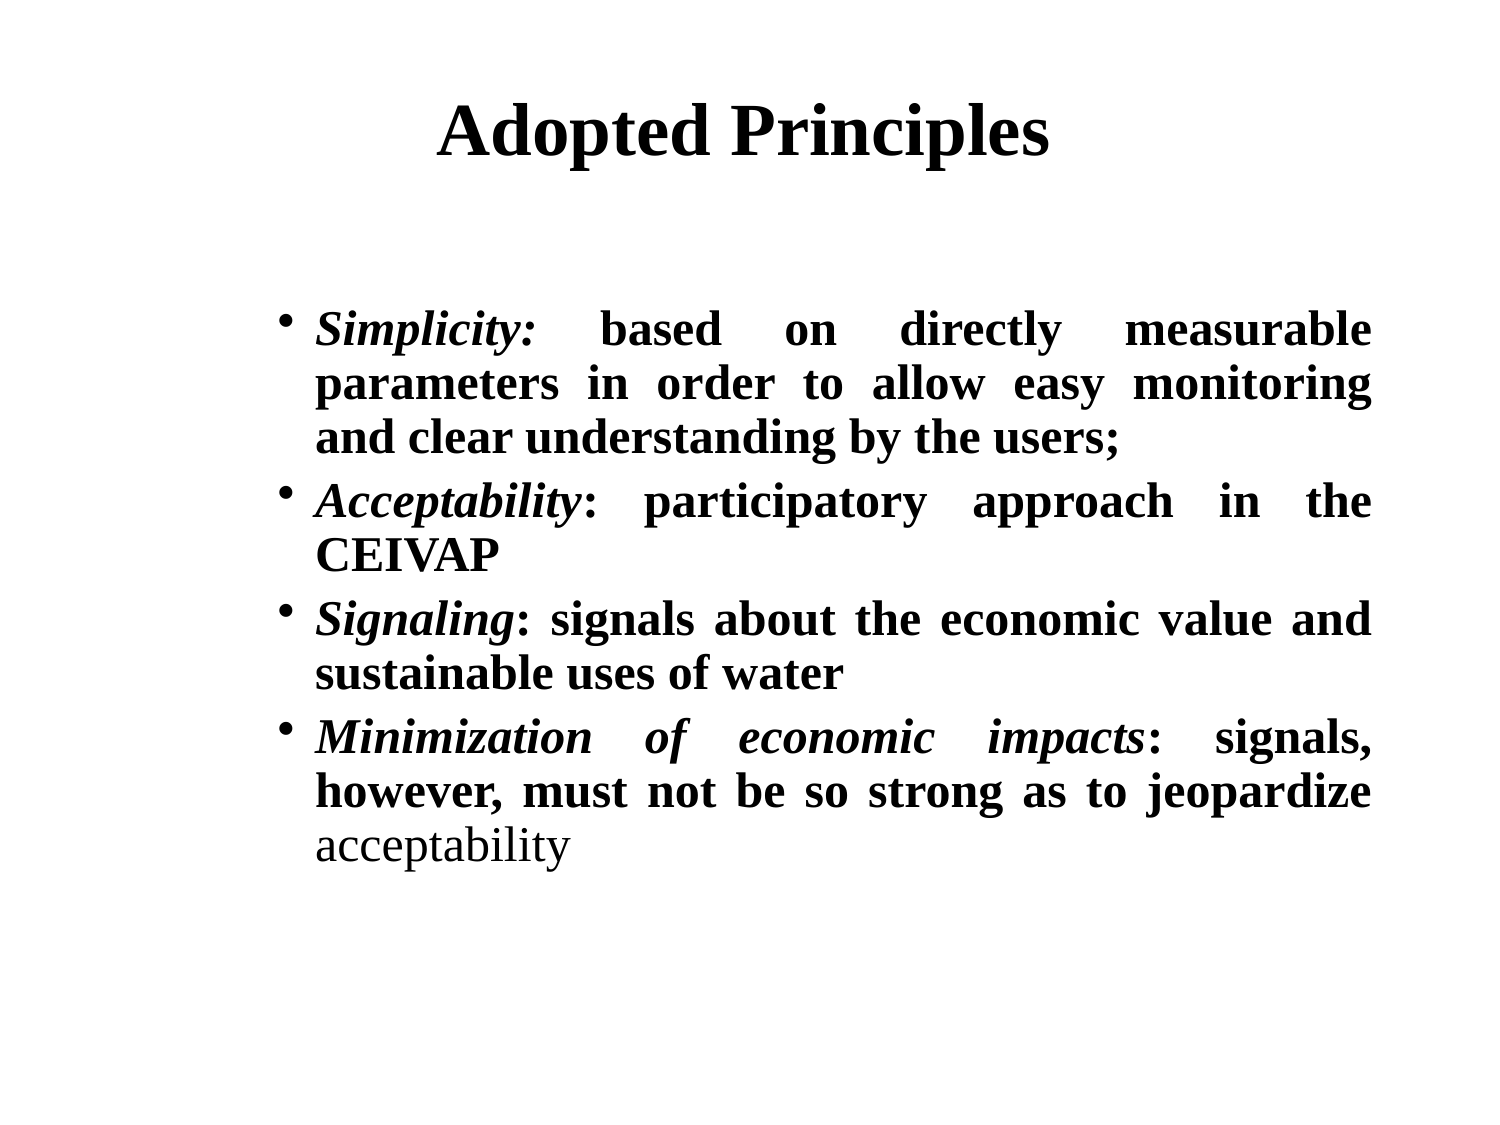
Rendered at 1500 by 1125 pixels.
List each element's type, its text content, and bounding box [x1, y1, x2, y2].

title Adopted Principles [87, 37, 1401, 213]
list Simplicity: based on directly measurable parameters in order to allow easy monitoring and clear understanding by the users; Acceptability: participatory approach in the CEIVAP Signaling: signals about the economic value and sustainable uses of water Minimization of economic impacts: signals, however, must not be so strong as to jeopardize acceptability [112, 224, 1388, 1001]
